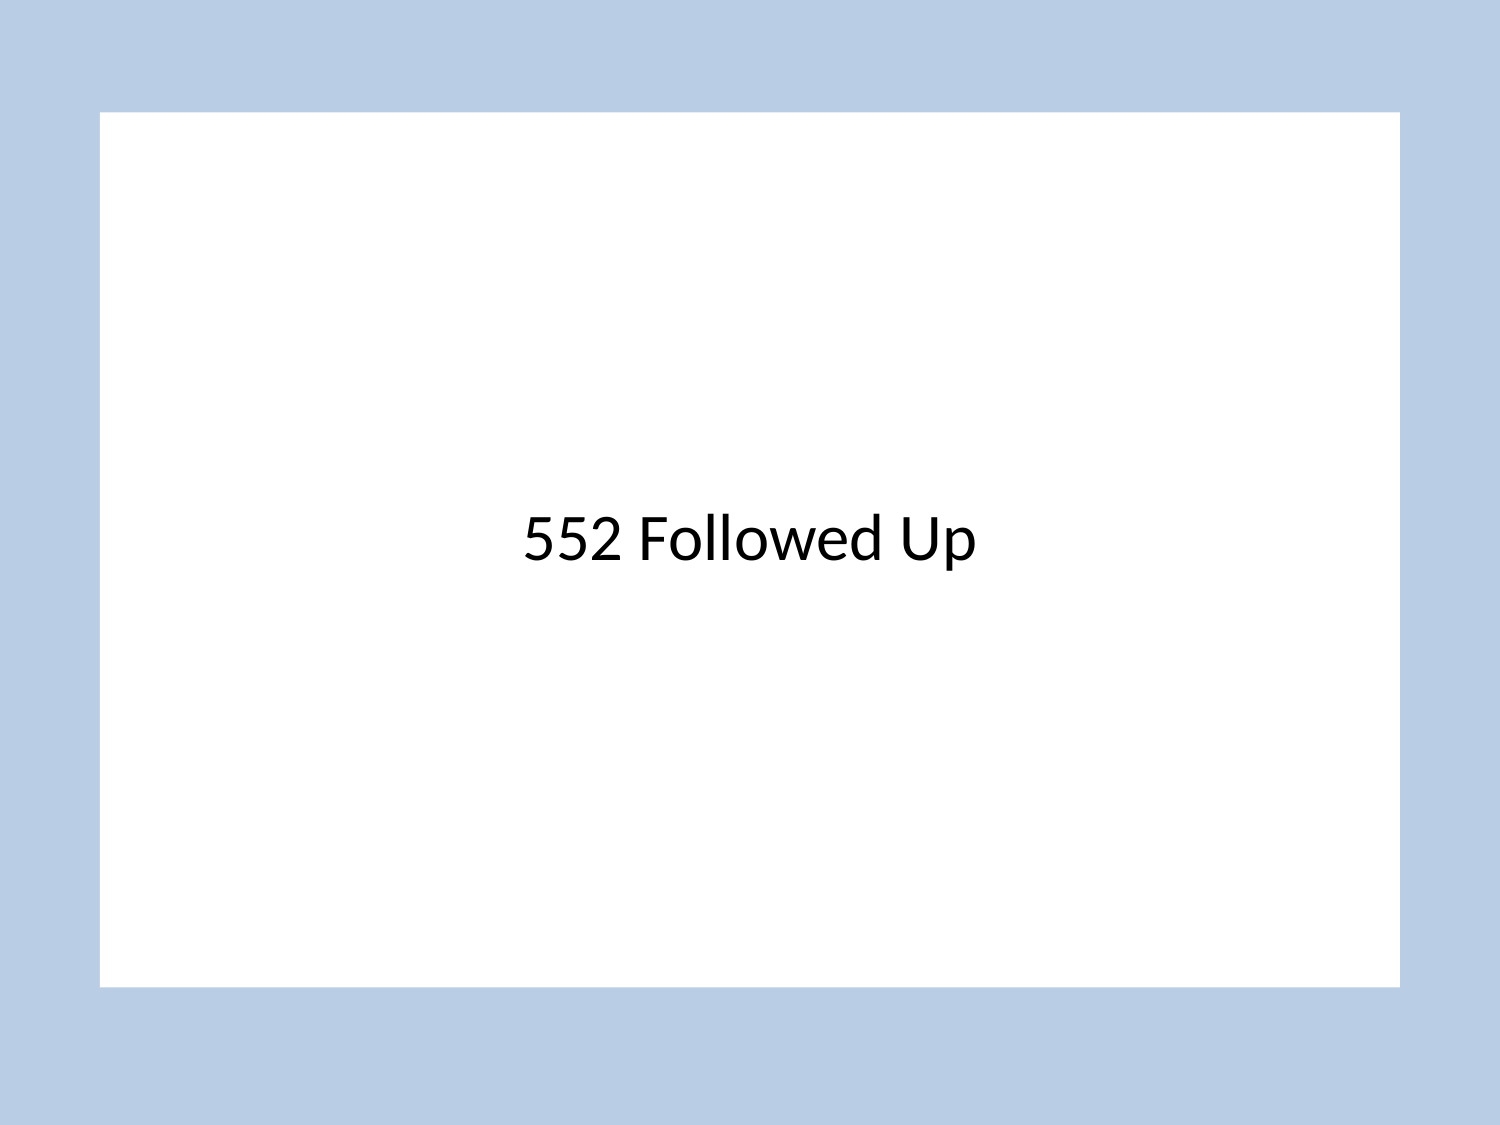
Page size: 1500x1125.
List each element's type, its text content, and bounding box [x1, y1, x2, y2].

subtitle 552 Followed Up [99, 112, 1400, 988]
